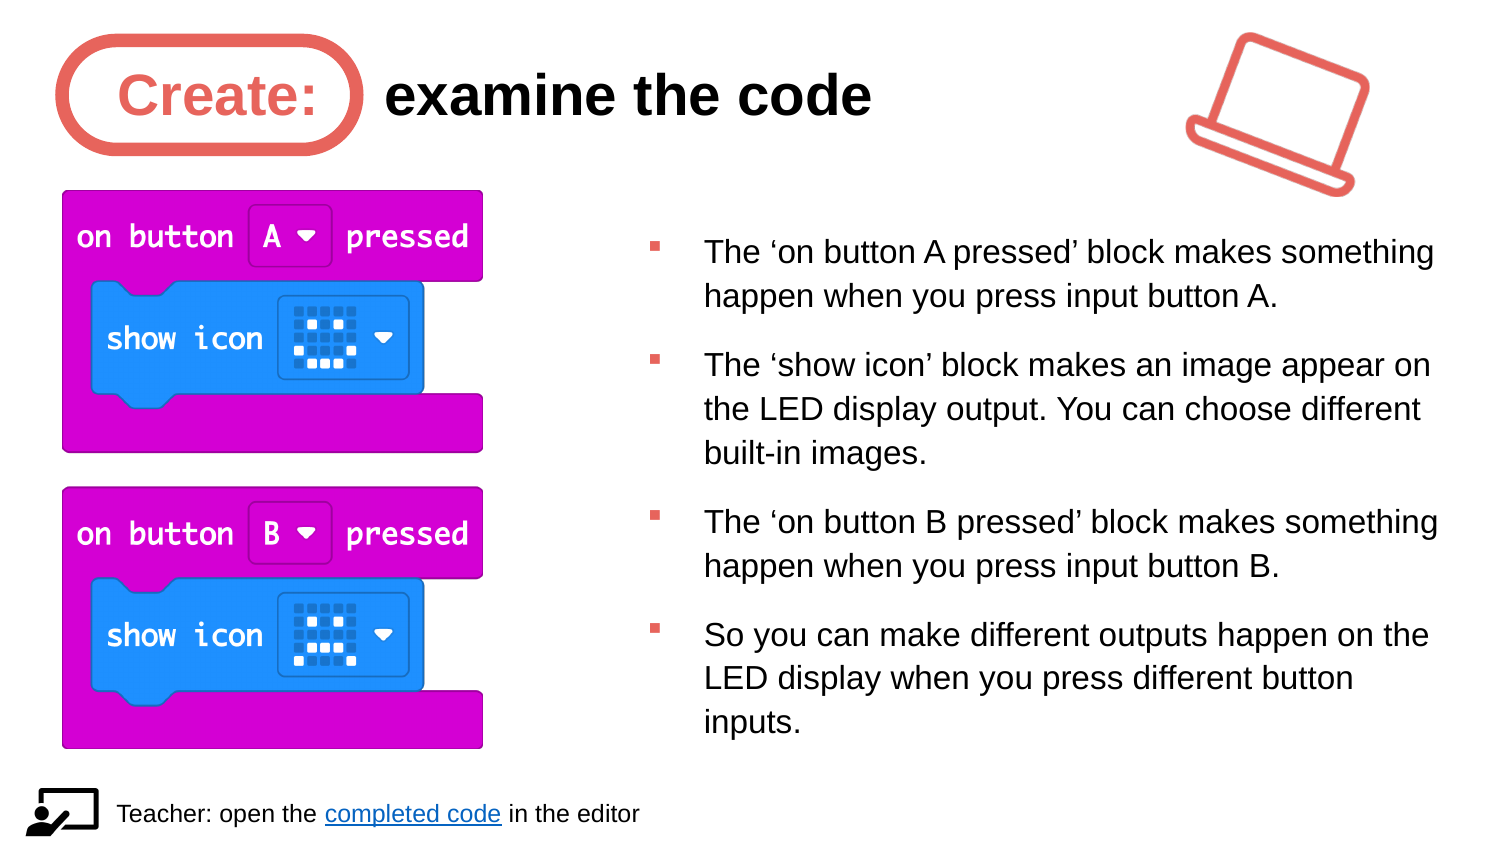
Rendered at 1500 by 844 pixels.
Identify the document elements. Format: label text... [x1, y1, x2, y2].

text_box The ‘on button A pressed’ block makes something happen when you press input button A. The ‘show icon’ block makes an image appear on the LED display output. You can choose different built-in images. The ‘on button B pressed’ block makes something happen when you press input button B. So you can make different outputs happen on the LED display when you press different button inputs. [631, 219, 1457, 823]
picture [61, 190, 483, 749]
text_box [60, 39, 358, 151]
title Create: examine the code [110, 34, 882, 159]
text_box Teacher: open the completed code in the editor [102, 790, 726, 836]
picture [1186, 22, 1369, 207]
picture [22, 772, 102, 844]
